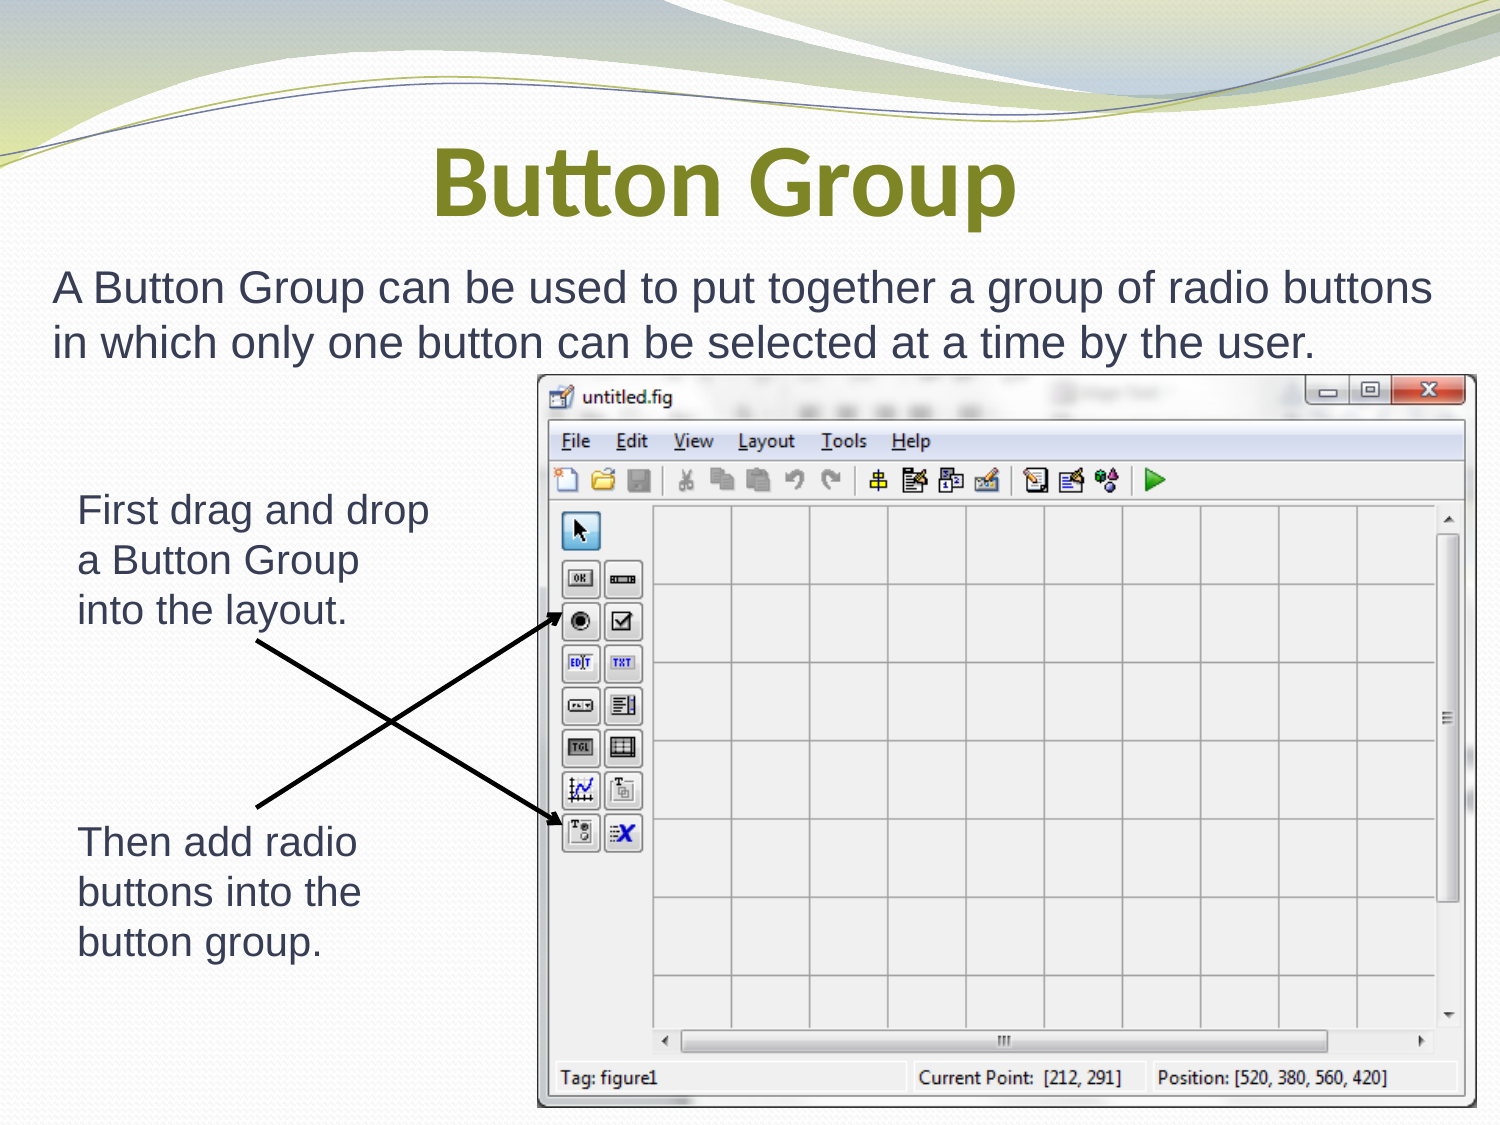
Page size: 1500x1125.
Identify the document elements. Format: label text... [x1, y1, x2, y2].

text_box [255, 612, 563, 809]
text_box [255, 819, 563, 826]
text_box Then add radio buttons into the button group. [62, 807, 450, 973]
title Button Group [50, 50, 1400, 238]
picture [537, 374, 1477, 1109]
text_box First drag and drop a Button Group into the layout. [62, 475, 450, 641]
list A Button Group can be used to put together a group of radio buttons in which only one button can be selected at a time by the user. [37, 249, 1477, 375]
